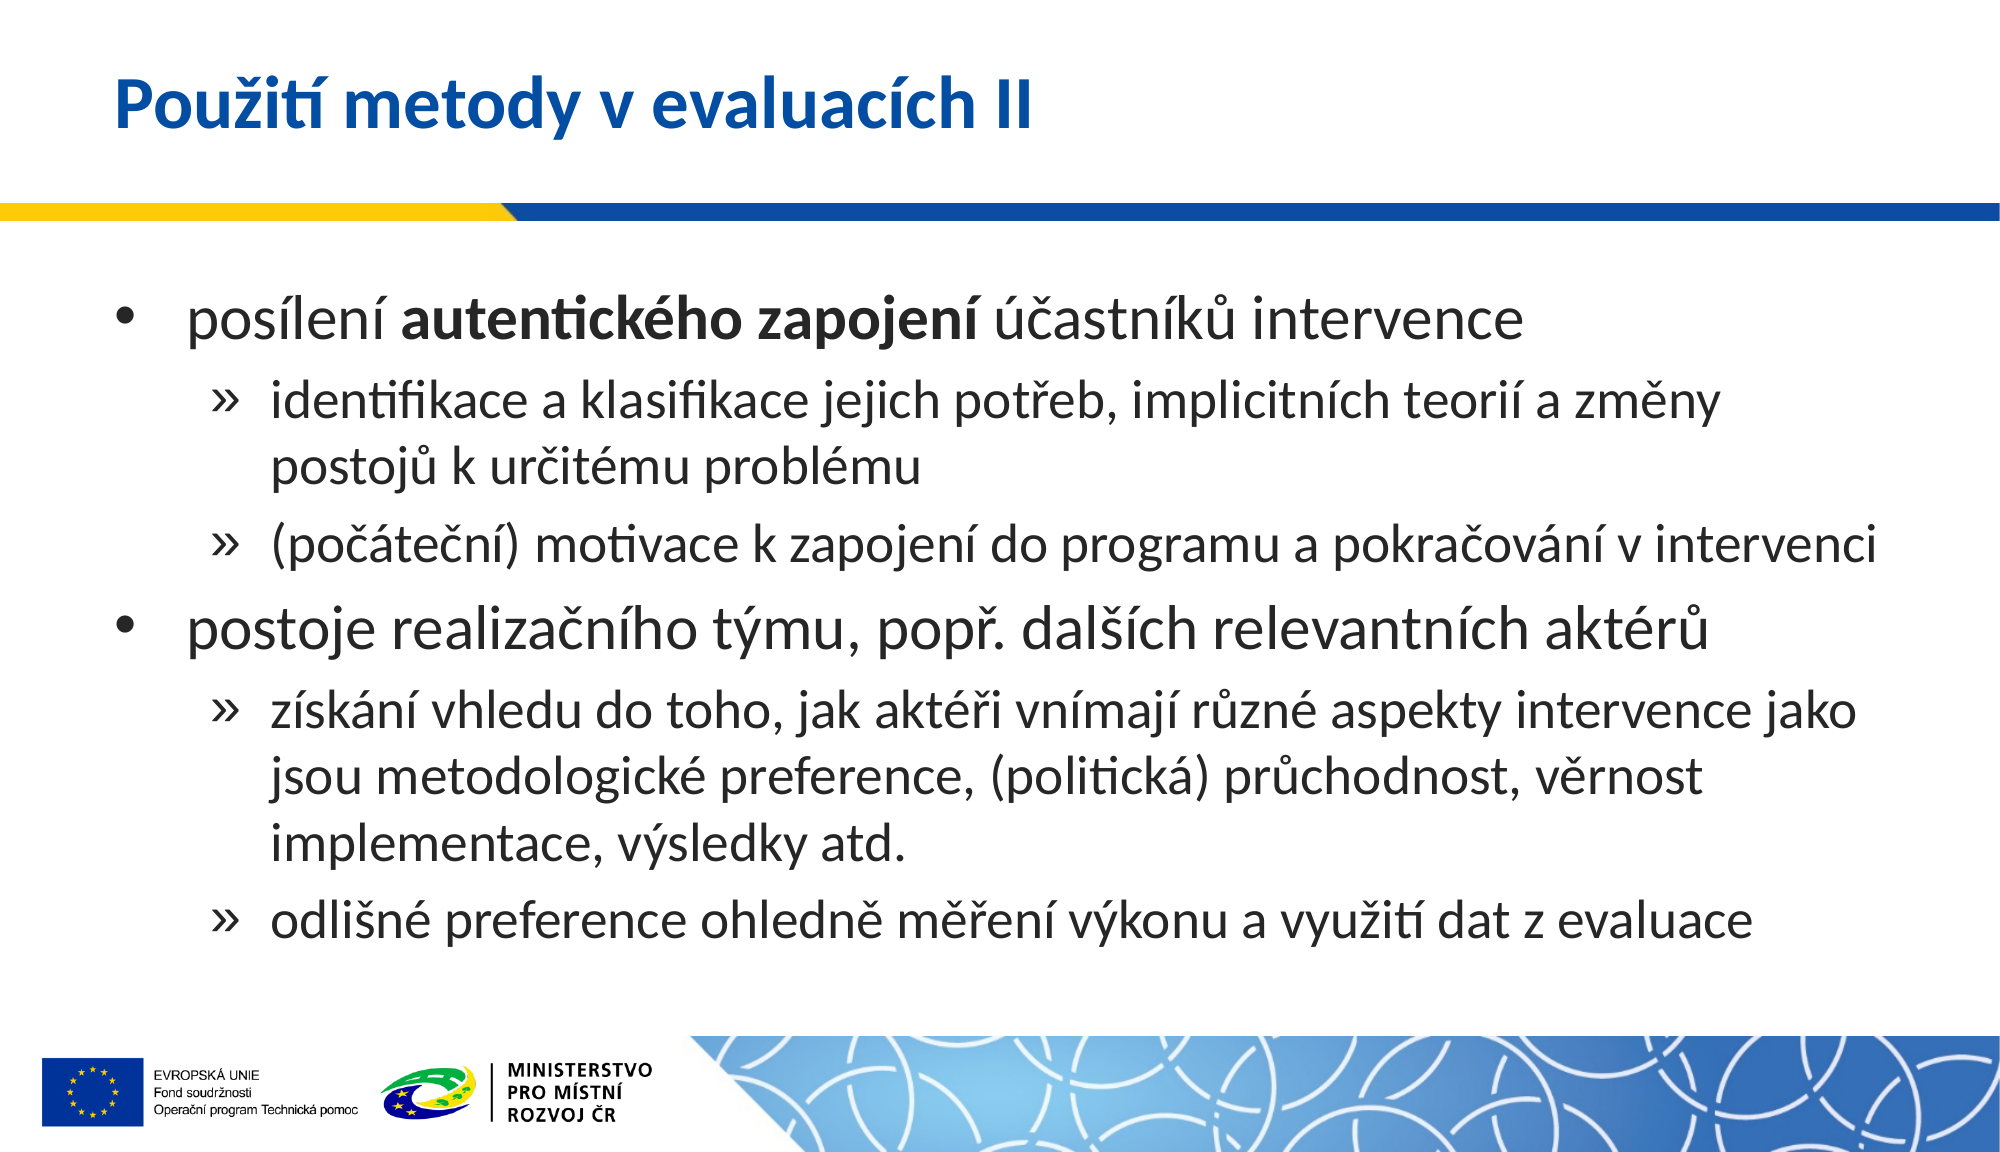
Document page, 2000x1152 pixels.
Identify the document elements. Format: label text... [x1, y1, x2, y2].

picture [0, 203, 2000, 221]
title Použití metody v evaluacích II [99, 46, 1900, 198]
picture [680, 1036, 2000, 1152]
picture [19, 1035, 674, 1149]
list posílení autentického zapojení účastníků intervence identifikace a klasifikace jejich potřeb, implicitních teorií a změny postojů k určitému problému (počáteční) motivace k zapojení do programu a pokračování v intervenci postoje realizačního týmu, popř. dalších relevantních aktérů získání vhledu do toho, jak aktéři vnímají různé aspekty intervence jako jsou metodologické preference, (politická) průchodnost, věrnost implementace, výsledky atd. odlišné preference ohledně měření výkonu a využití dat z evaluace [99, 268, 1900, 1029]
